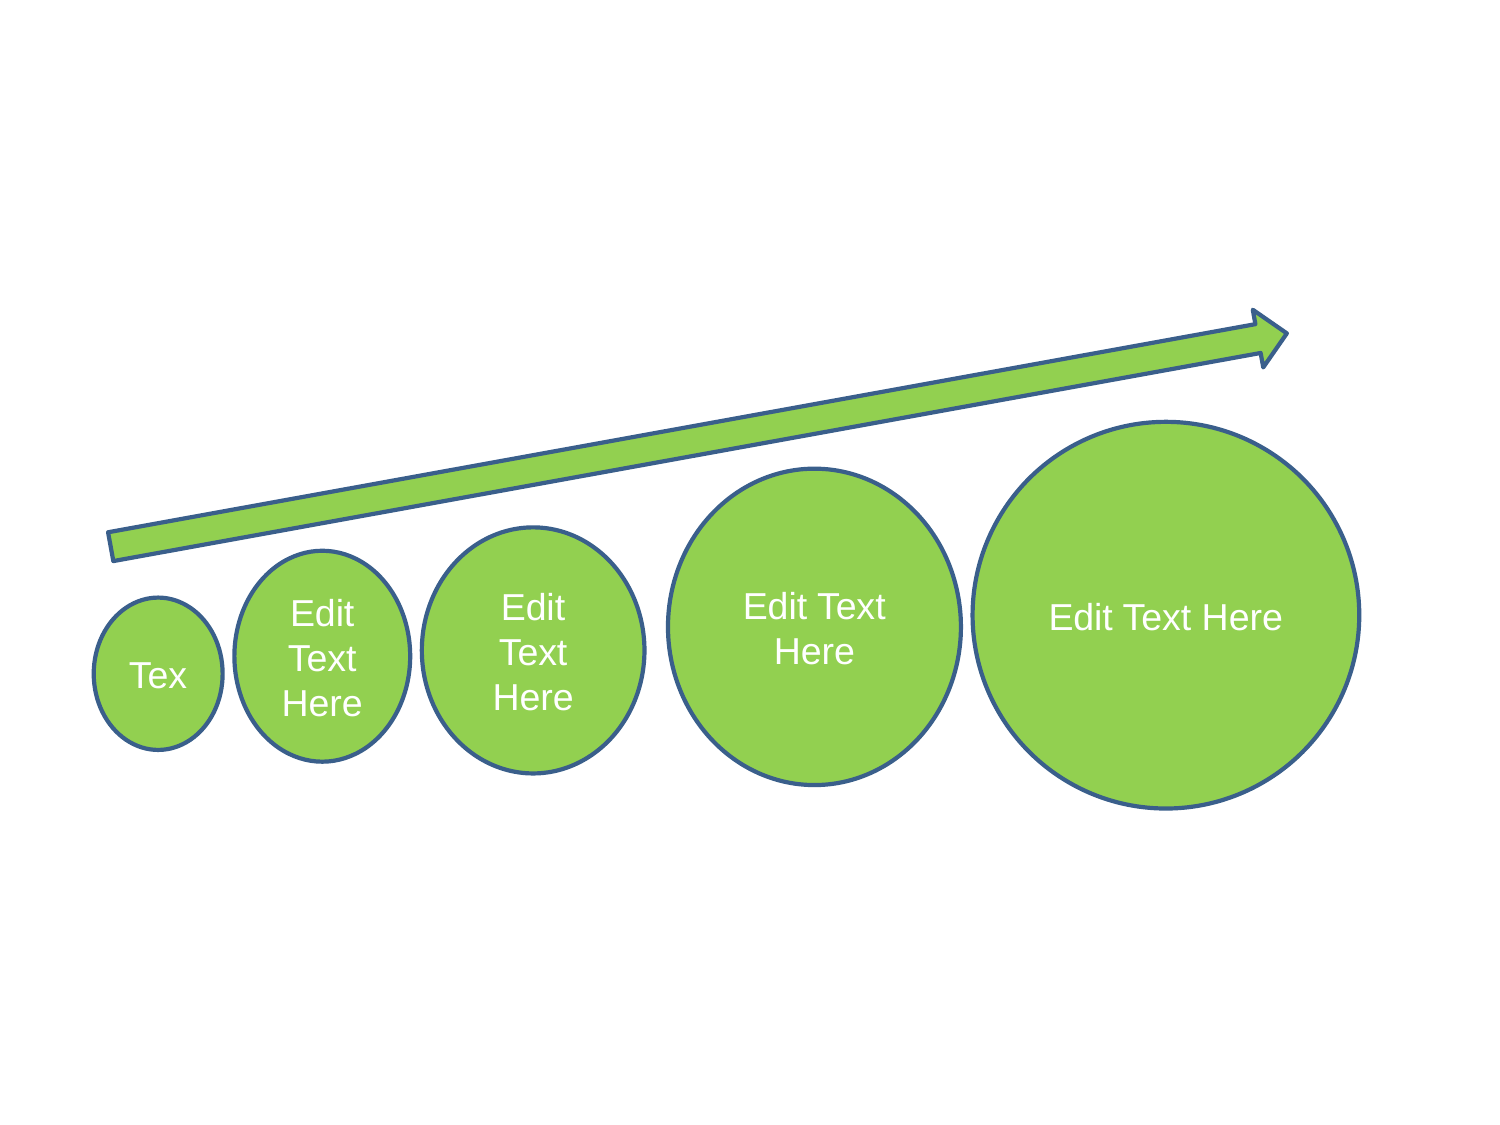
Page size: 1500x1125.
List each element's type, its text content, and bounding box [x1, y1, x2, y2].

text_box Edit Text Here [232, 548, 413, 764]
text_box [106, 307, 1289, 564]
text_box Edit Text Here [665, 466, 964, 788]
text_box Tex [91, 595, 225, 753]
text_box Edit Text Here [419, 525, 647, 776]
text_box Edit Text Here [970, 419, 1362, 811]
